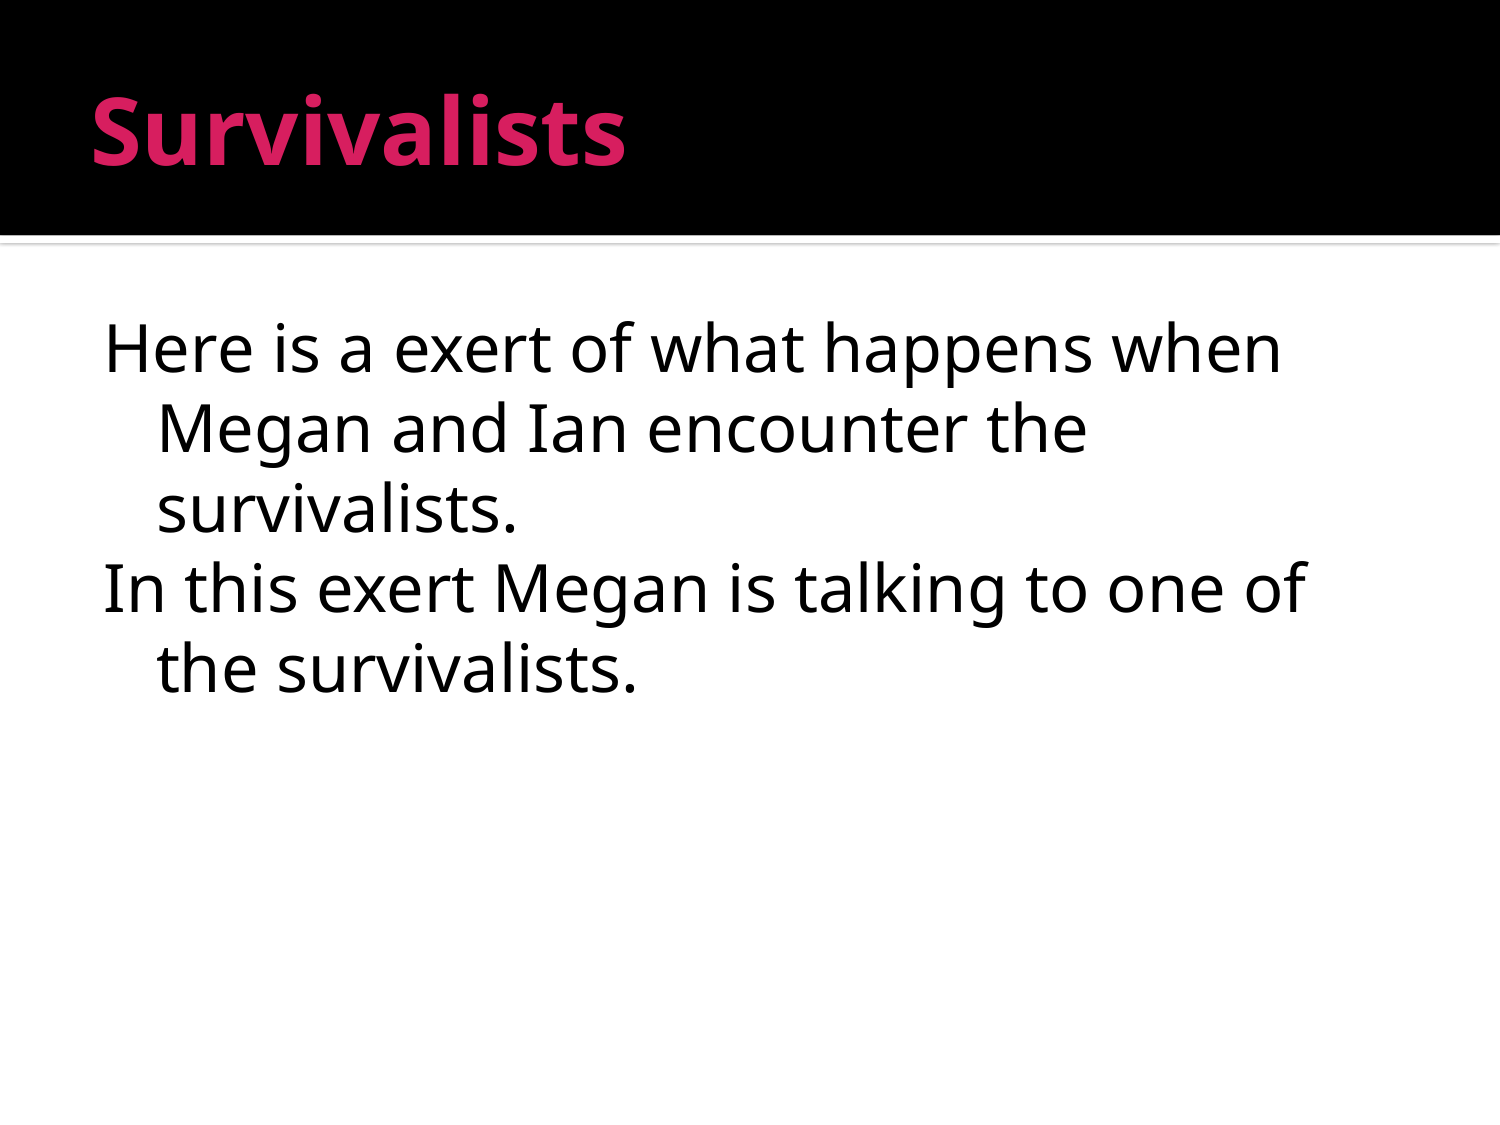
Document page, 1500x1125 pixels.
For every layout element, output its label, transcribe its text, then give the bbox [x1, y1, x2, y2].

title Survivalists [75, 25, 1425, 231]
list Here is a exert of what happens when Megan and Ian encounter the survivalists. In this exert Megan is talking to one of the survivalists. [75, 291, 1425, 1050]
